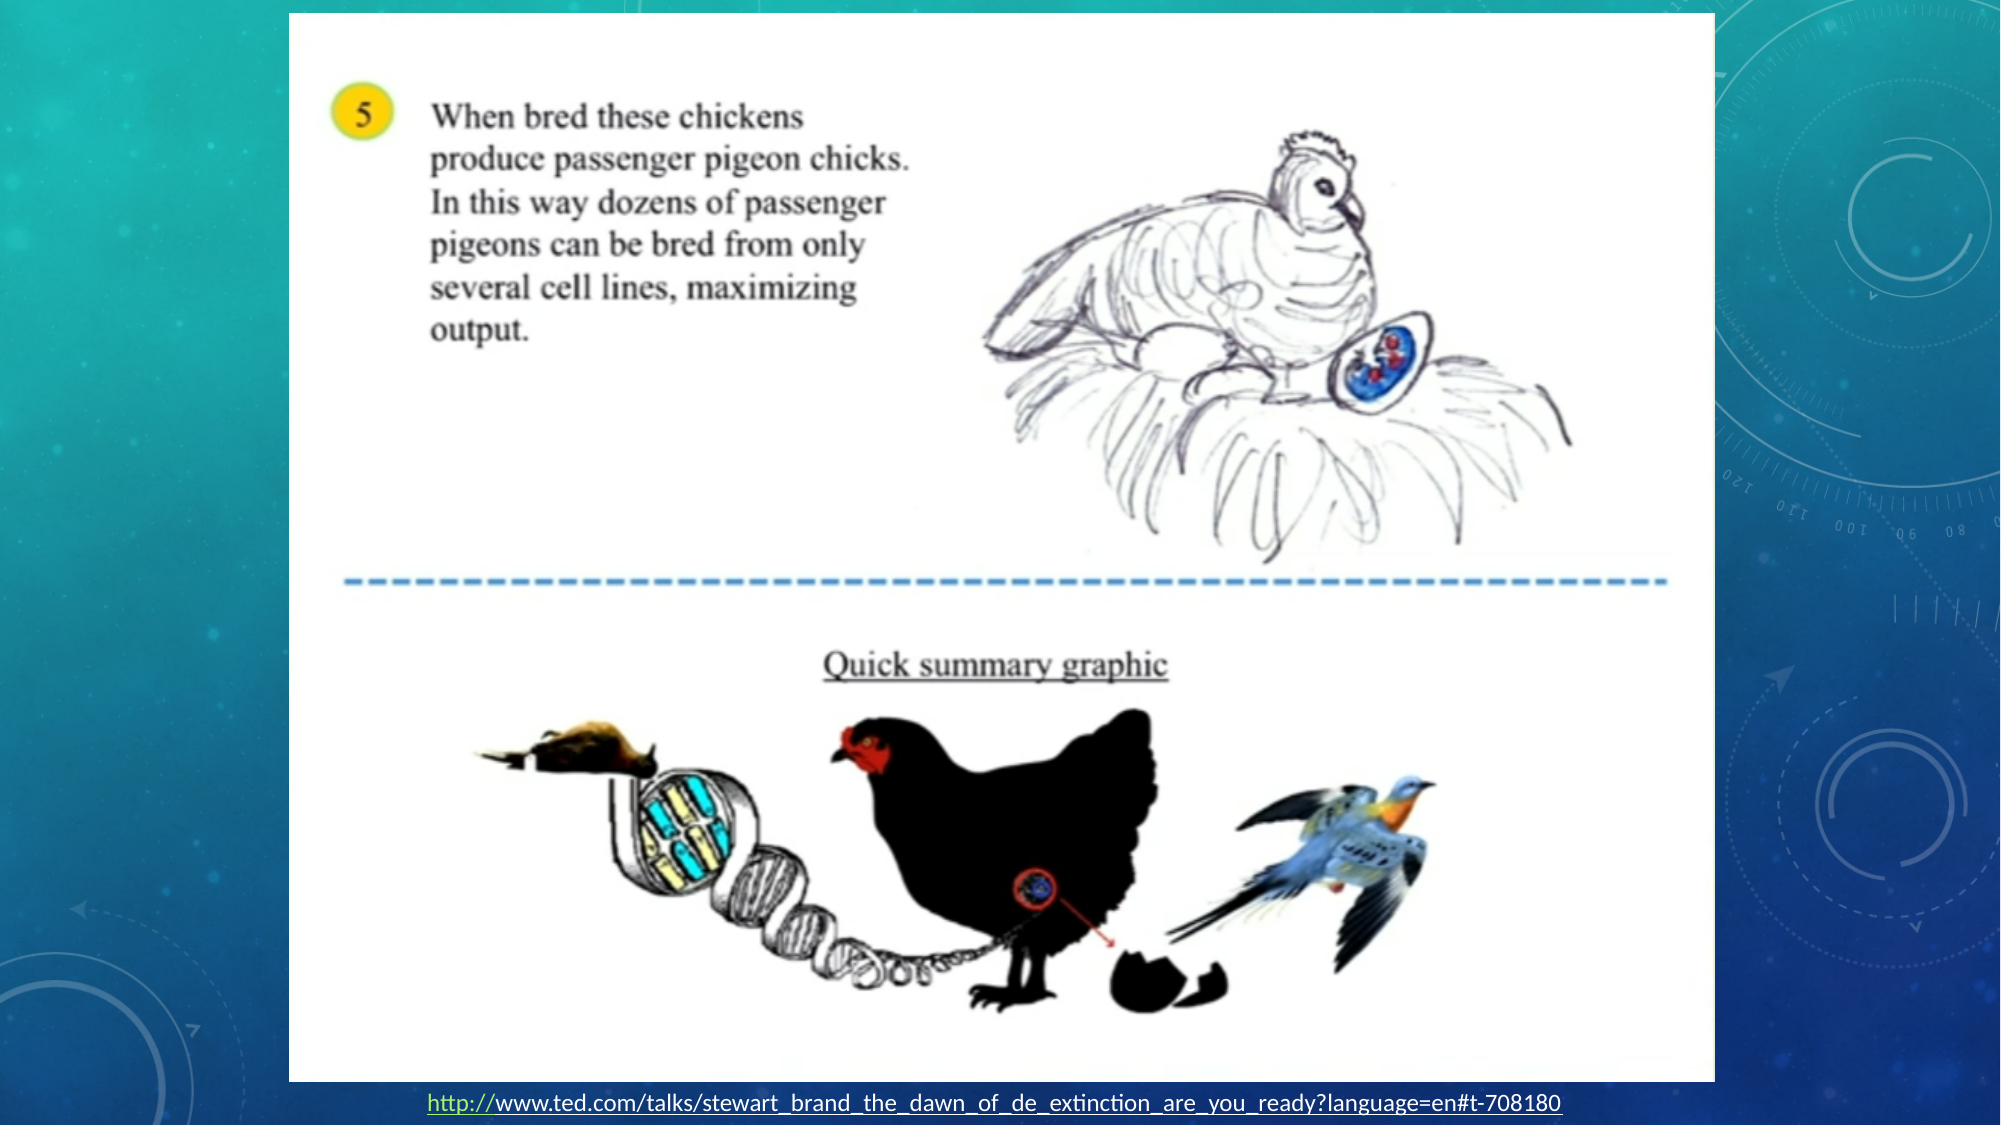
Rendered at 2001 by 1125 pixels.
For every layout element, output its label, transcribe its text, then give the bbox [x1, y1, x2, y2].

picture [0, 0, 2001, 1125]
text_box http://www.ted.com/talks/stewart_brand_the_dawn_of_de_extinction_are_you_ready?language=en#t-708180 [412, 1094, 1592, 1125]
